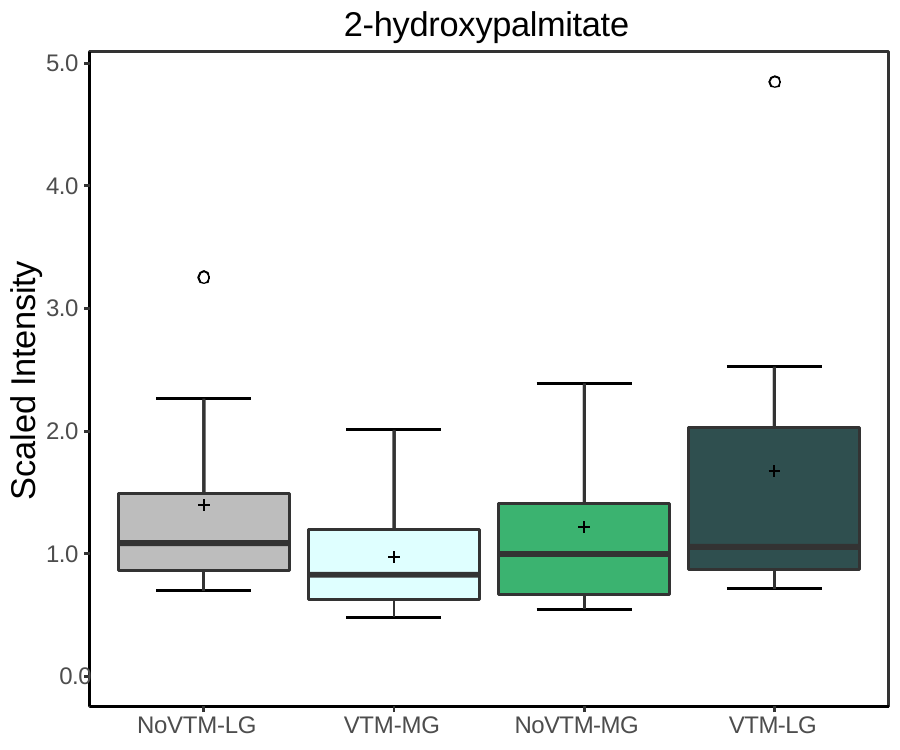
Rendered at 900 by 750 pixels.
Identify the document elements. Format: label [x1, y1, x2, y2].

text_box [1, 256, 82, 503]
text_box [44, 168, 82, 199]
text_box [83, 50, 891, 738]
text_box [341, 0, 637, 44]
footer [57, 661, 95, 750]
text_box [44, 536, 82, 567]
text_box [44, 45, 82, 77]
slide_number [134, 713, 275, 750]
